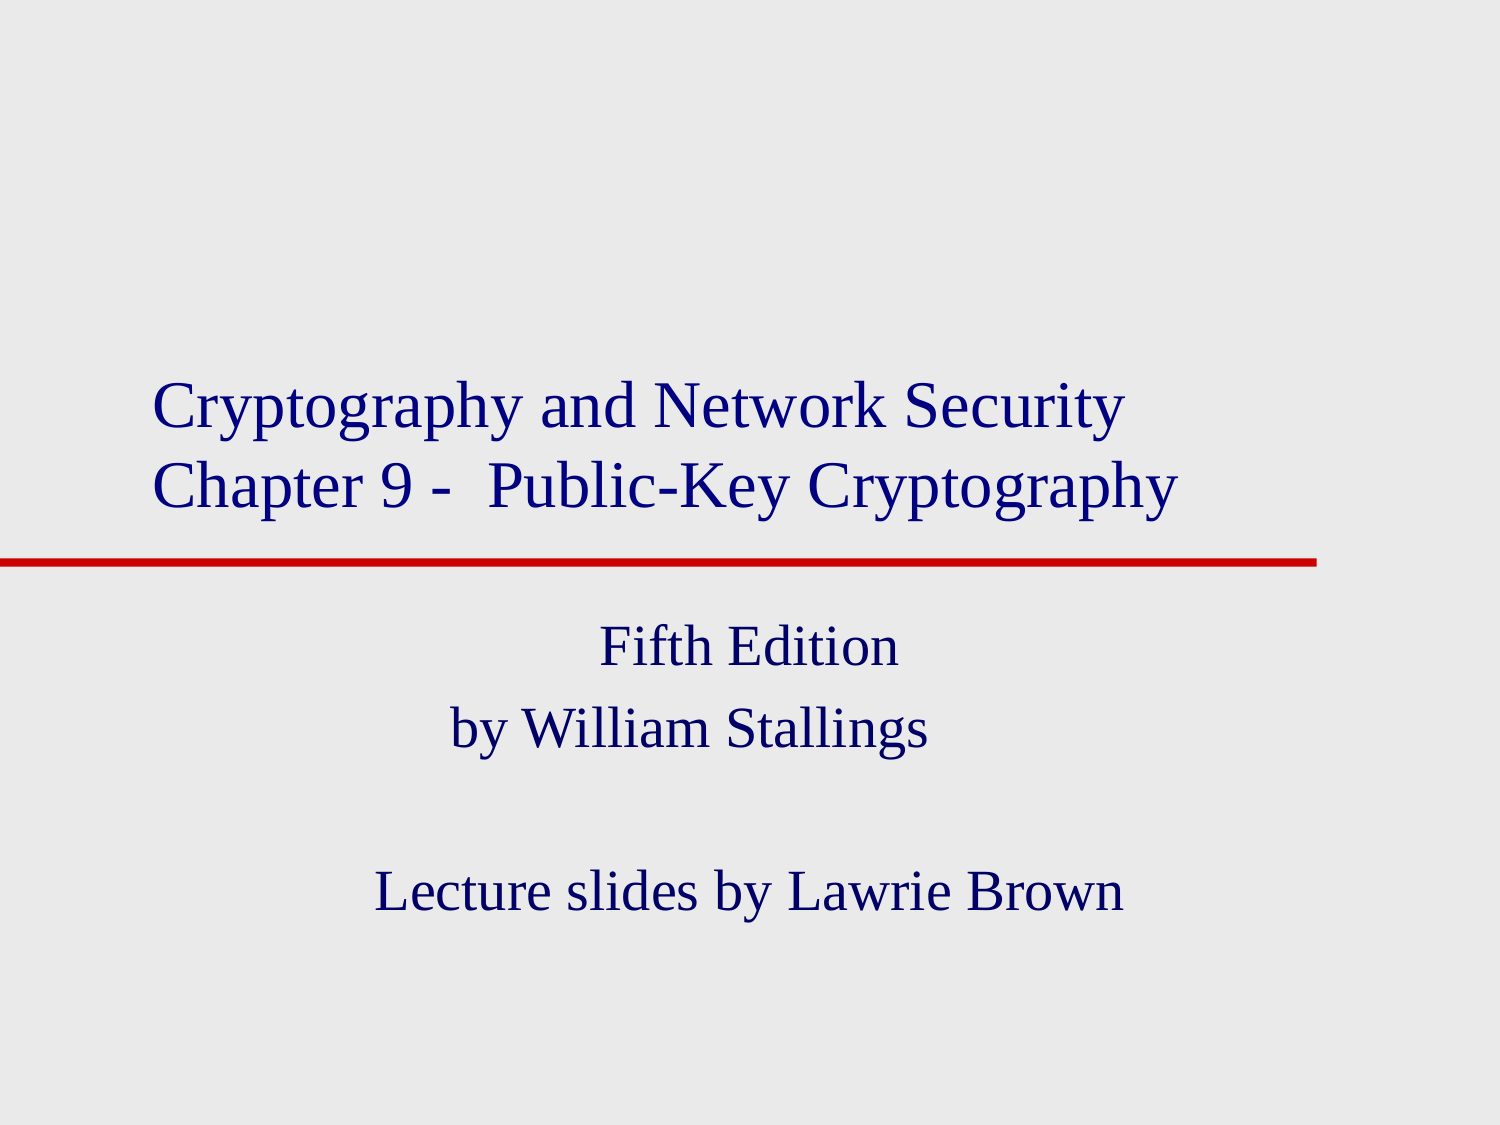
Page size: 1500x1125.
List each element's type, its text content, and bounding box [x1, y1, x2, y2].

subtitle Fifth Edition by William Stallings Lecture slides by Lawrie Brown [224, 599, 1276, 1039]
title Cryptography and Network Security Chapter 9 - Public-Key Cryptography [137, 74, 1426, 529]
